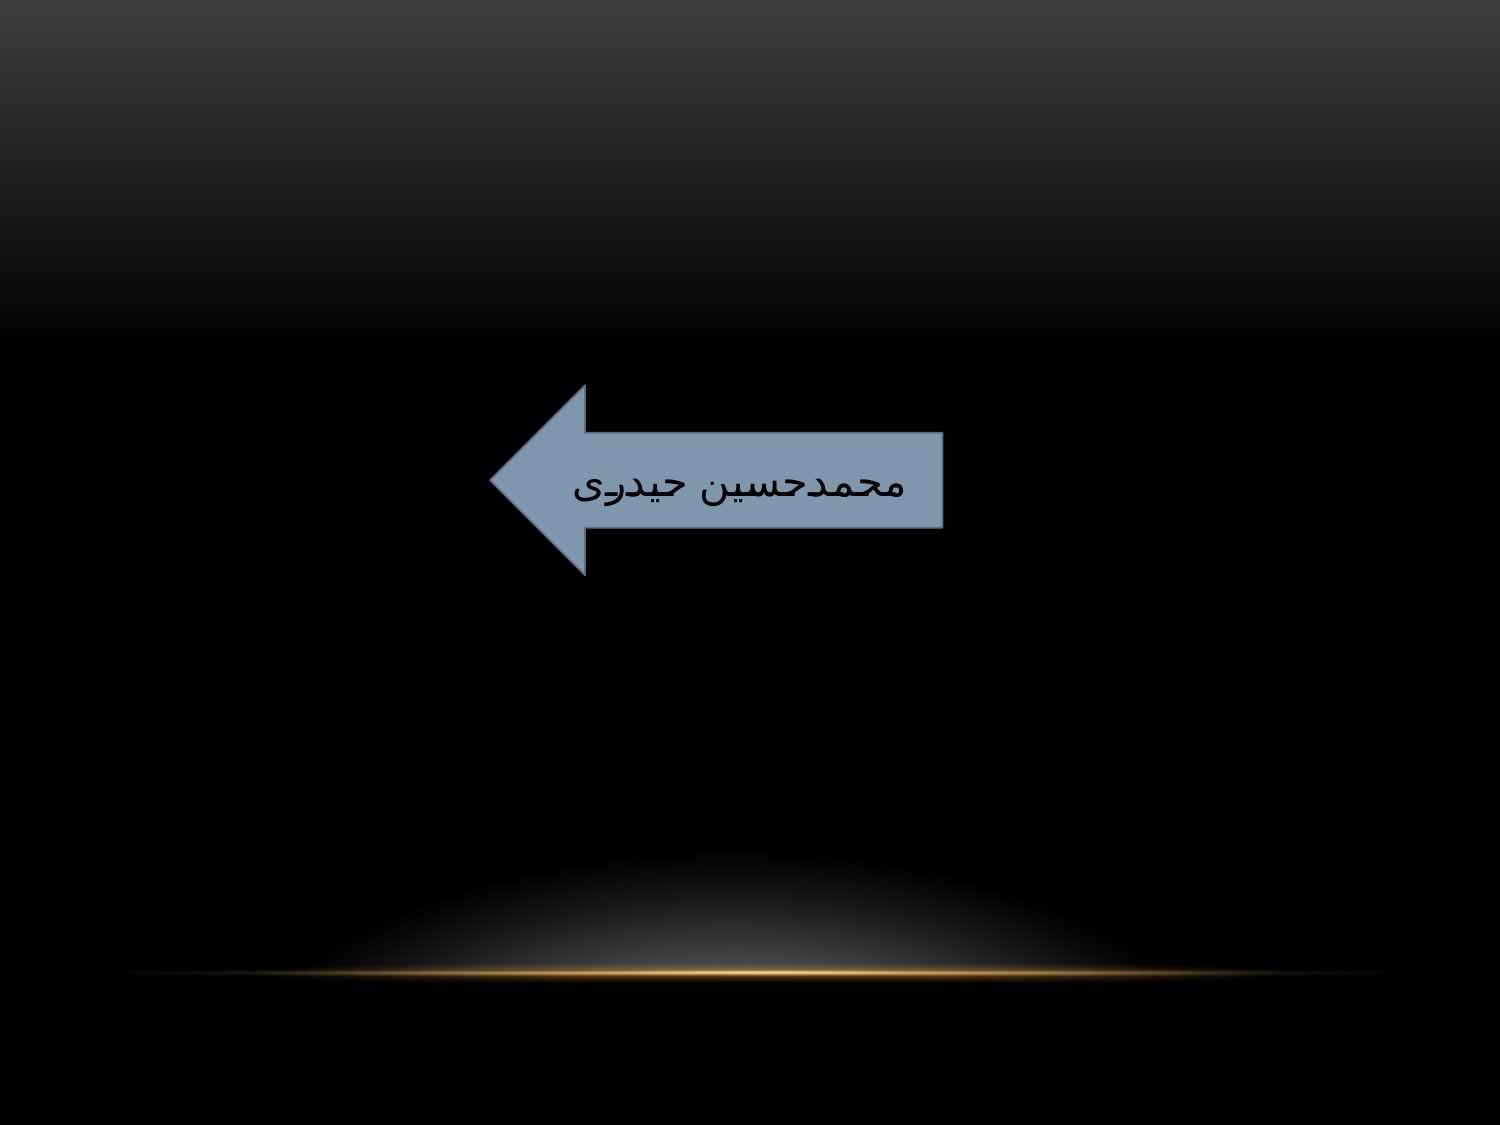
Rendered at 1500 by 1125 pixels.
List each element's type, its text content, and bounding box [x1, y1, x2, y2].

picture [0, 0, 1500, 1125]
text_box محمدحسین حیدری [489, 384, 944, 577]
